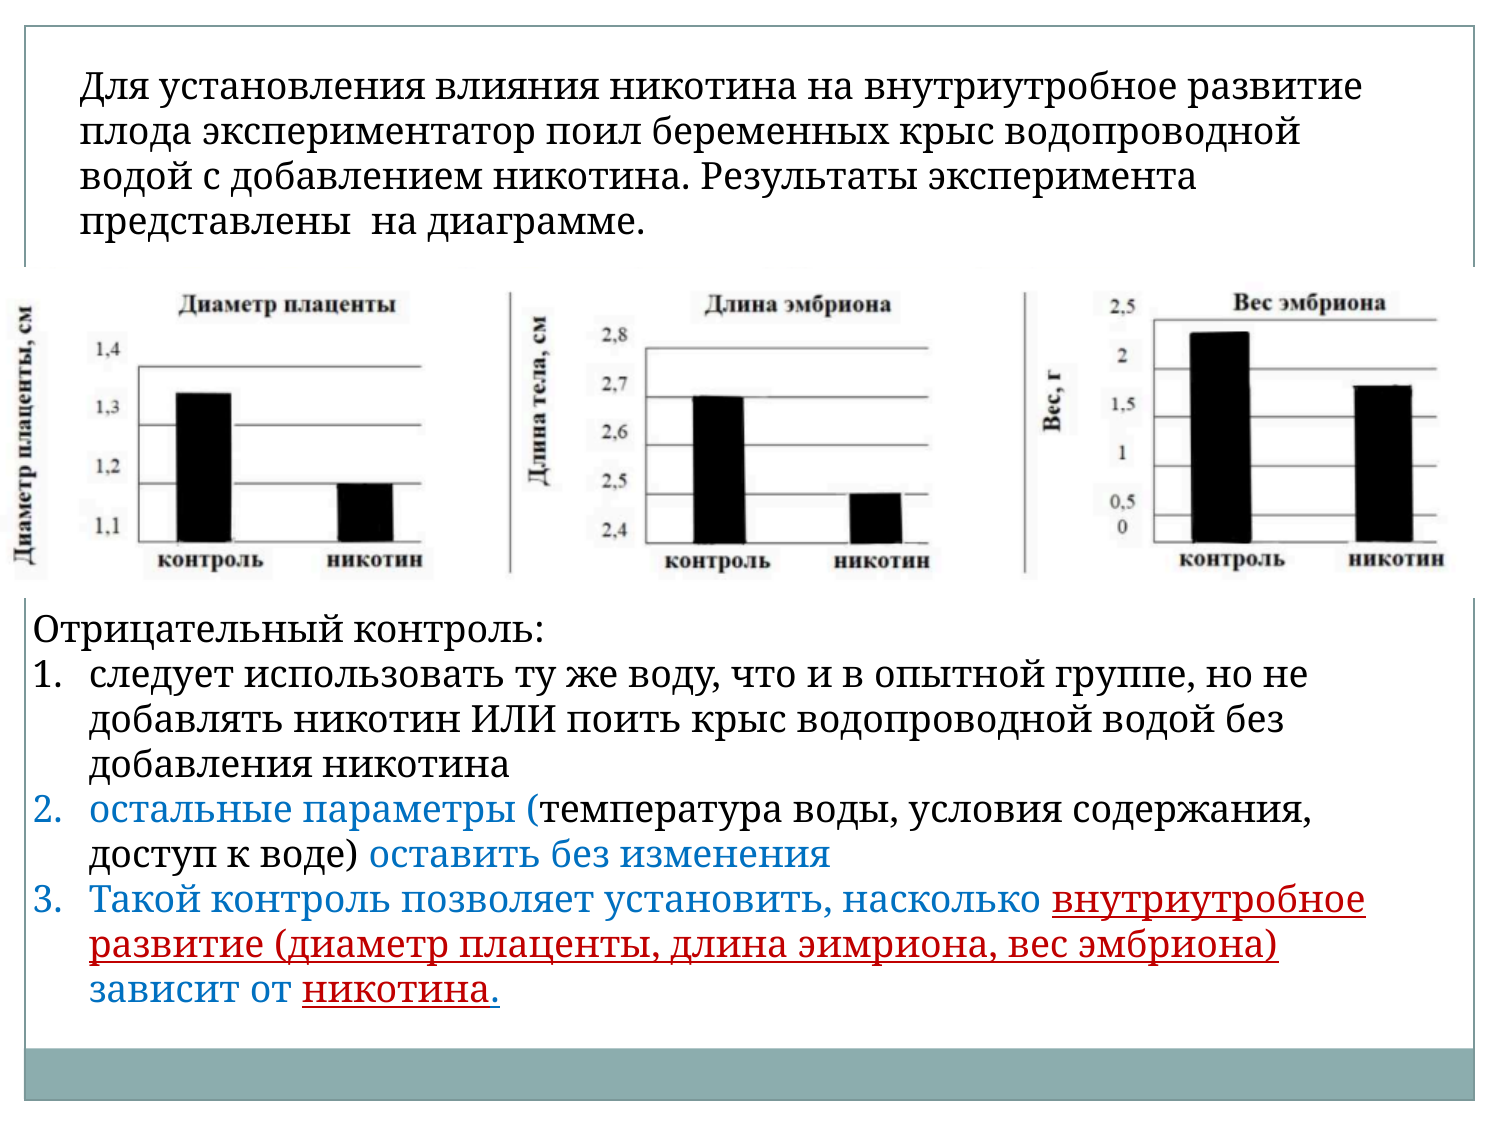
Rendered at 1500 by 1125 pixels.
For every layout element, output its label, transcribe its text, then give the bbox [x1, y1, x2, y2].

text_box Отрицательный контроль: следует использовать ту же воду, что и в опытной группе, но не добавлять никотин ИЛИ поить крыс водопроводной водой без добавления никотина остальные параметры (температура воды, условия содержания, доступ к воде) оставить без изменения Такой контроль позволяет установить, насколько внутриутробное развитие (диаметр плаценты, длина эимриона, вес эмбриона) зависит от никотина. [17, 609, 1447, 1108]
picture [0, 266, 1495, 599]
text_box Для установления влияния никотина на внутриутробное развитие плода экспериментатор поил беременных крыс водопроводной водой с добавлением никотина. Результаты эксперимента представлены на диаграмме. [64, 54, 1424, 250]
